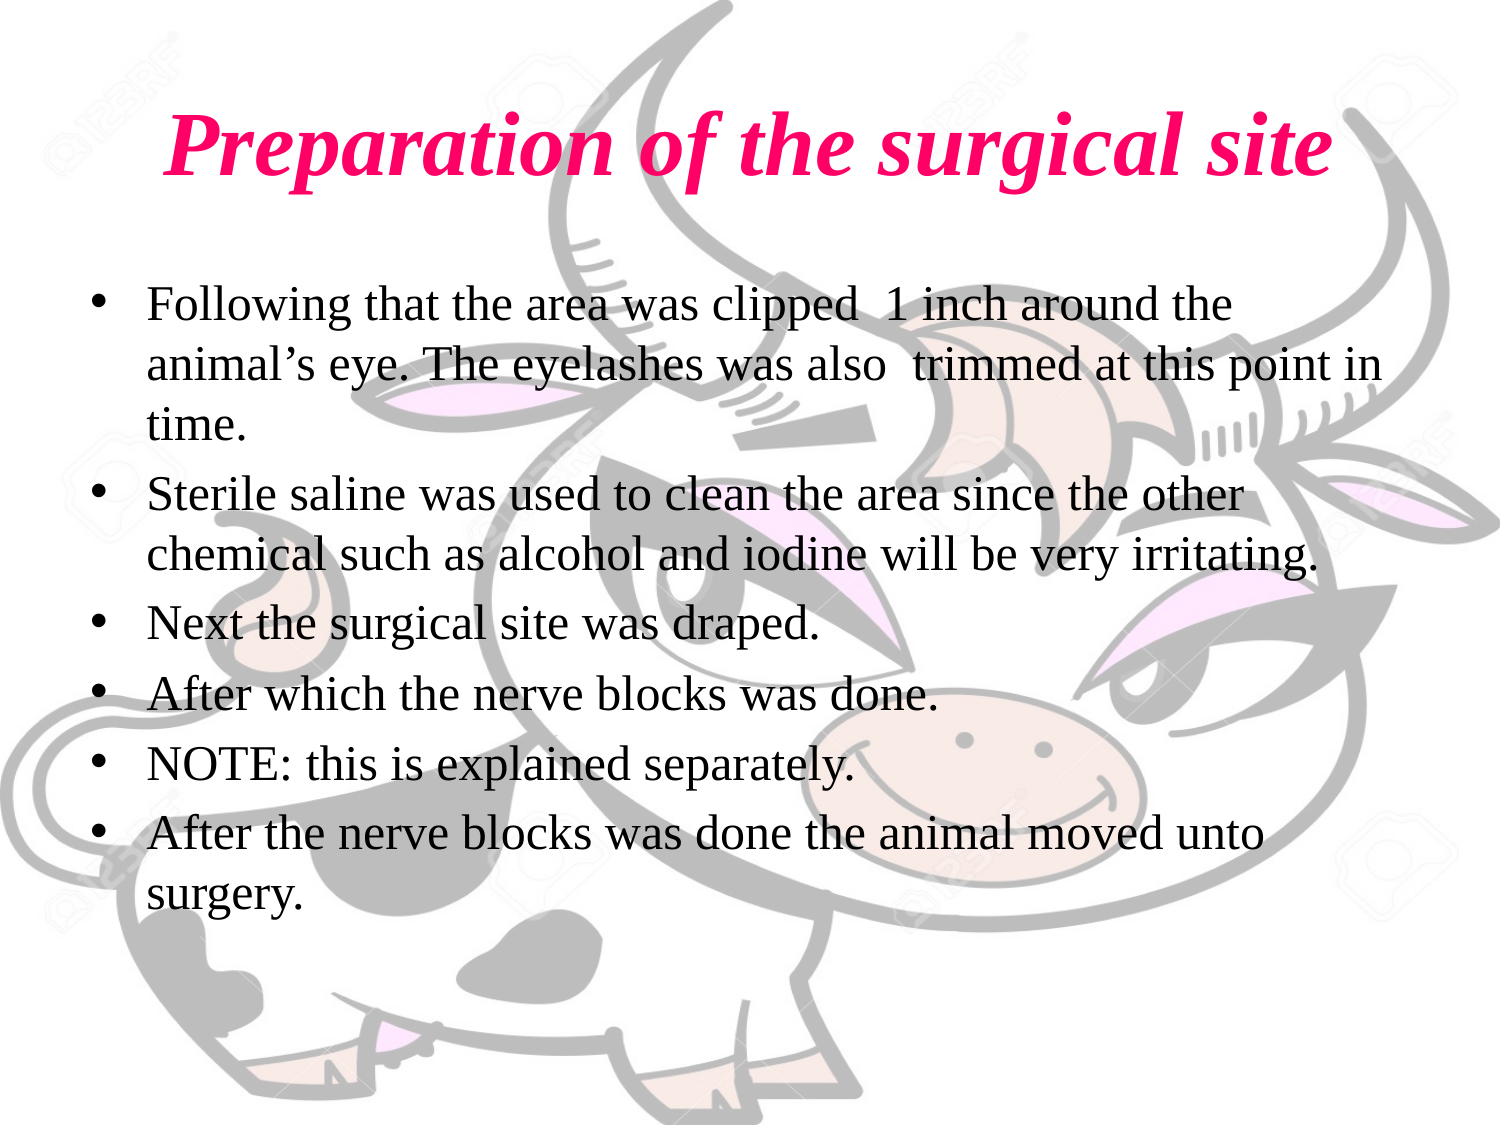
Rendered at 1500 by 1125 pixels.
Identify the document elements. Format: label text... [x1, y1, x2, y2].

list Following that the area was clipped 1 inch around the animal’s eye. The eyelashes was also trimmed at this point in time. Sterile saline was used to clean the area since the other chemical such as alcohol and iodine will be very irritating. Next the surgical site was draped. After which the nerve blocks was done. NOTE: this is explained separately. After the nerve blocks was done the animal moved unto surgery. [75, 262, 1425, 1005]
title Preparation of the surgical site [75, 45, 1425, 233]
